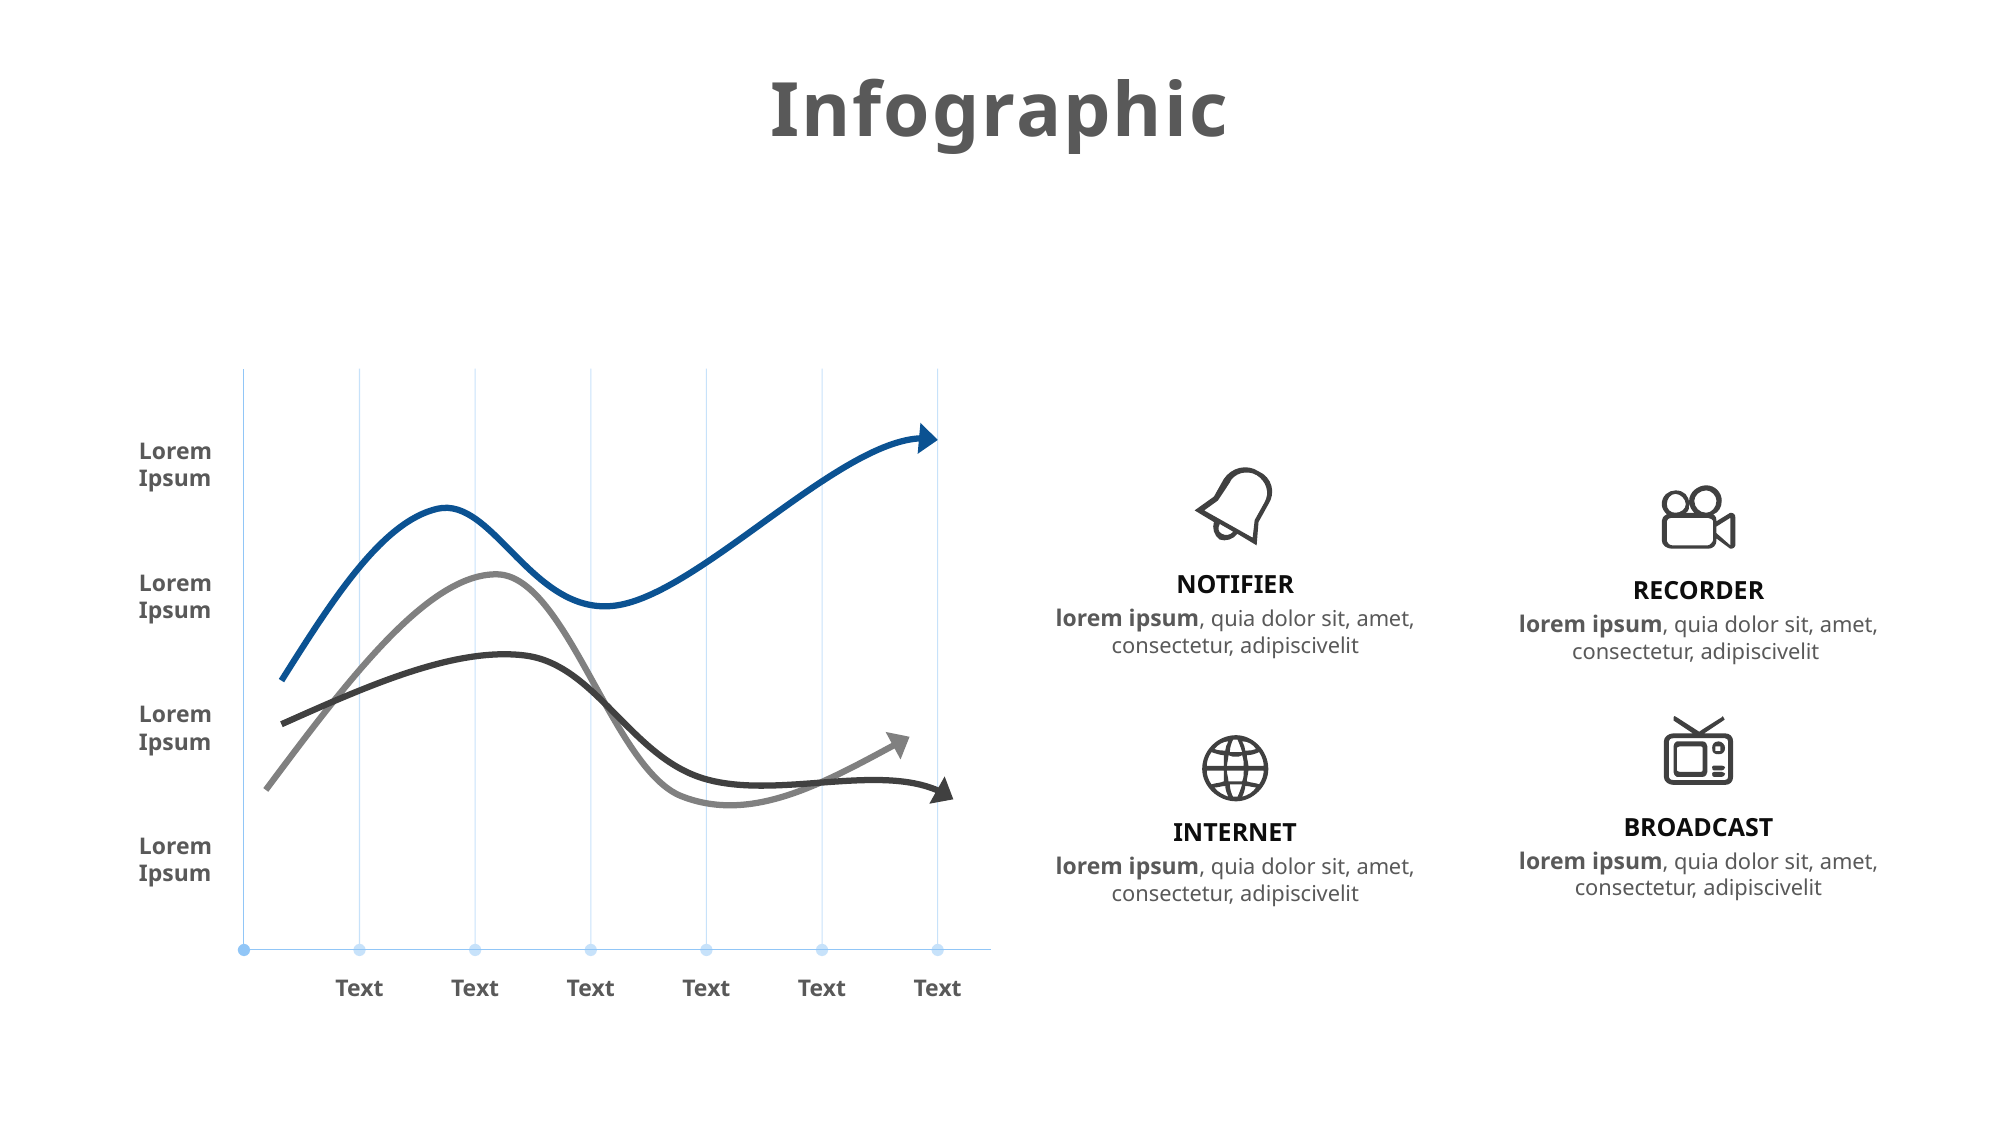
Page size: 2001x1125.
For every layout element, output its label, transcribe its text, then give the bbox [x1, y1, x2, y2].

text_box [1476, 715, 1921, 910]
text_box Infographic [714, 54, 1285, 159]
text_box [1013, 463, 1458, 668]
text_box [1013, 735, 1458, 916]
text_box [124, 368, 991, 1010]
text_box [1476, 485, 1921, 674]
